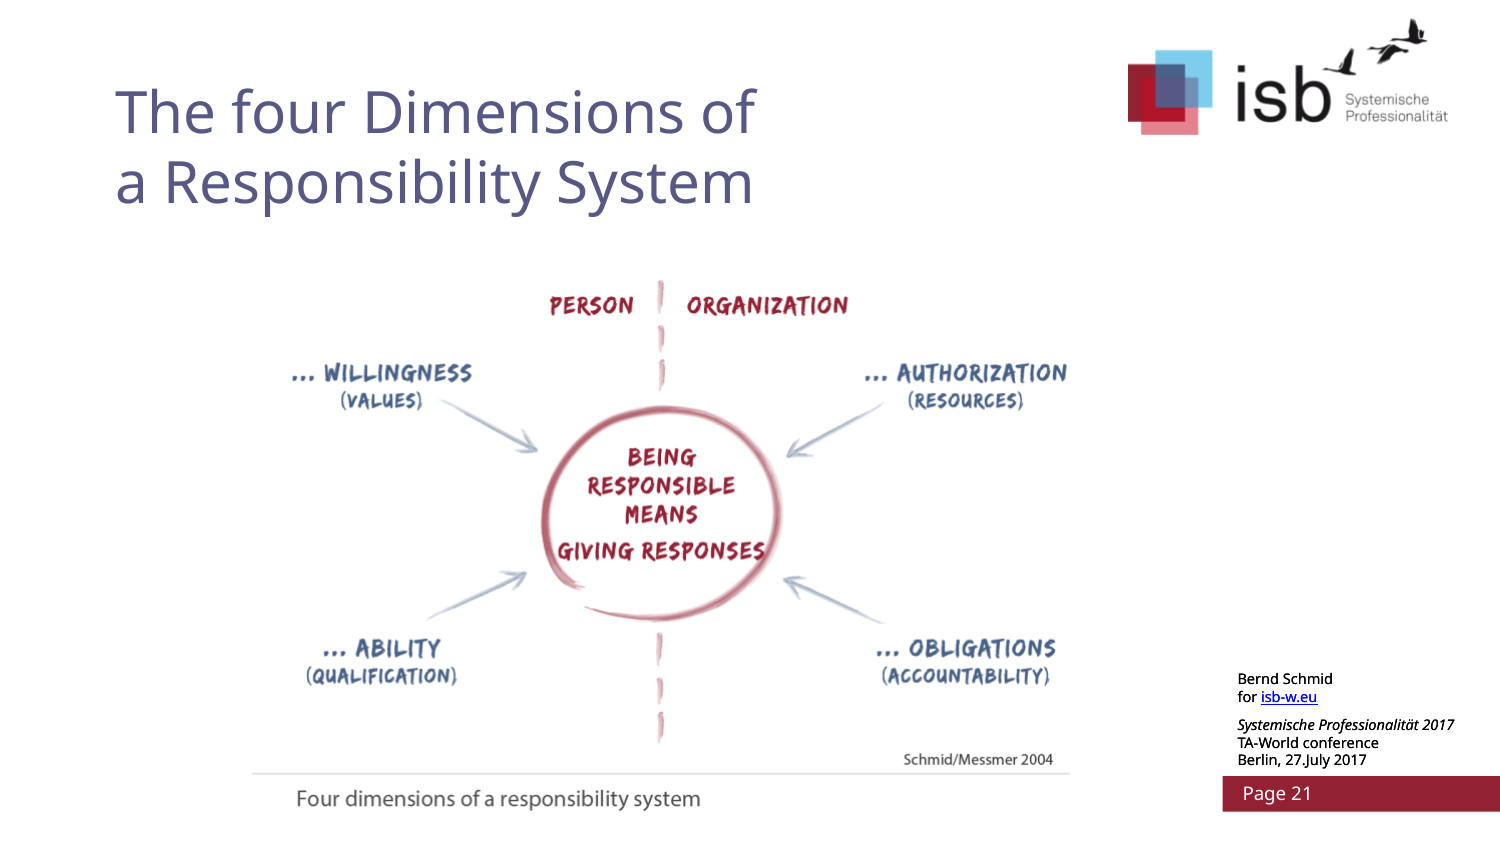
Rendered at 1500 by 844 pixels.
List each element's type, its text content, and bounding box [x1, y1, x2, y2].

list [252, 279, 1070, 812]
title The four Dimensions of a Responsibility System [100, 67, 1223, 281]
slide_number Page 21 [1222, 776, 1500, 812]
picture [1128, 14, 1461, 139]
text_box Bernd Schmid for isb-w.eu Systemische Professionalität 2017 TA-World conference Berlin, 27.July 2017 [1222, 543, 1500, 776]
